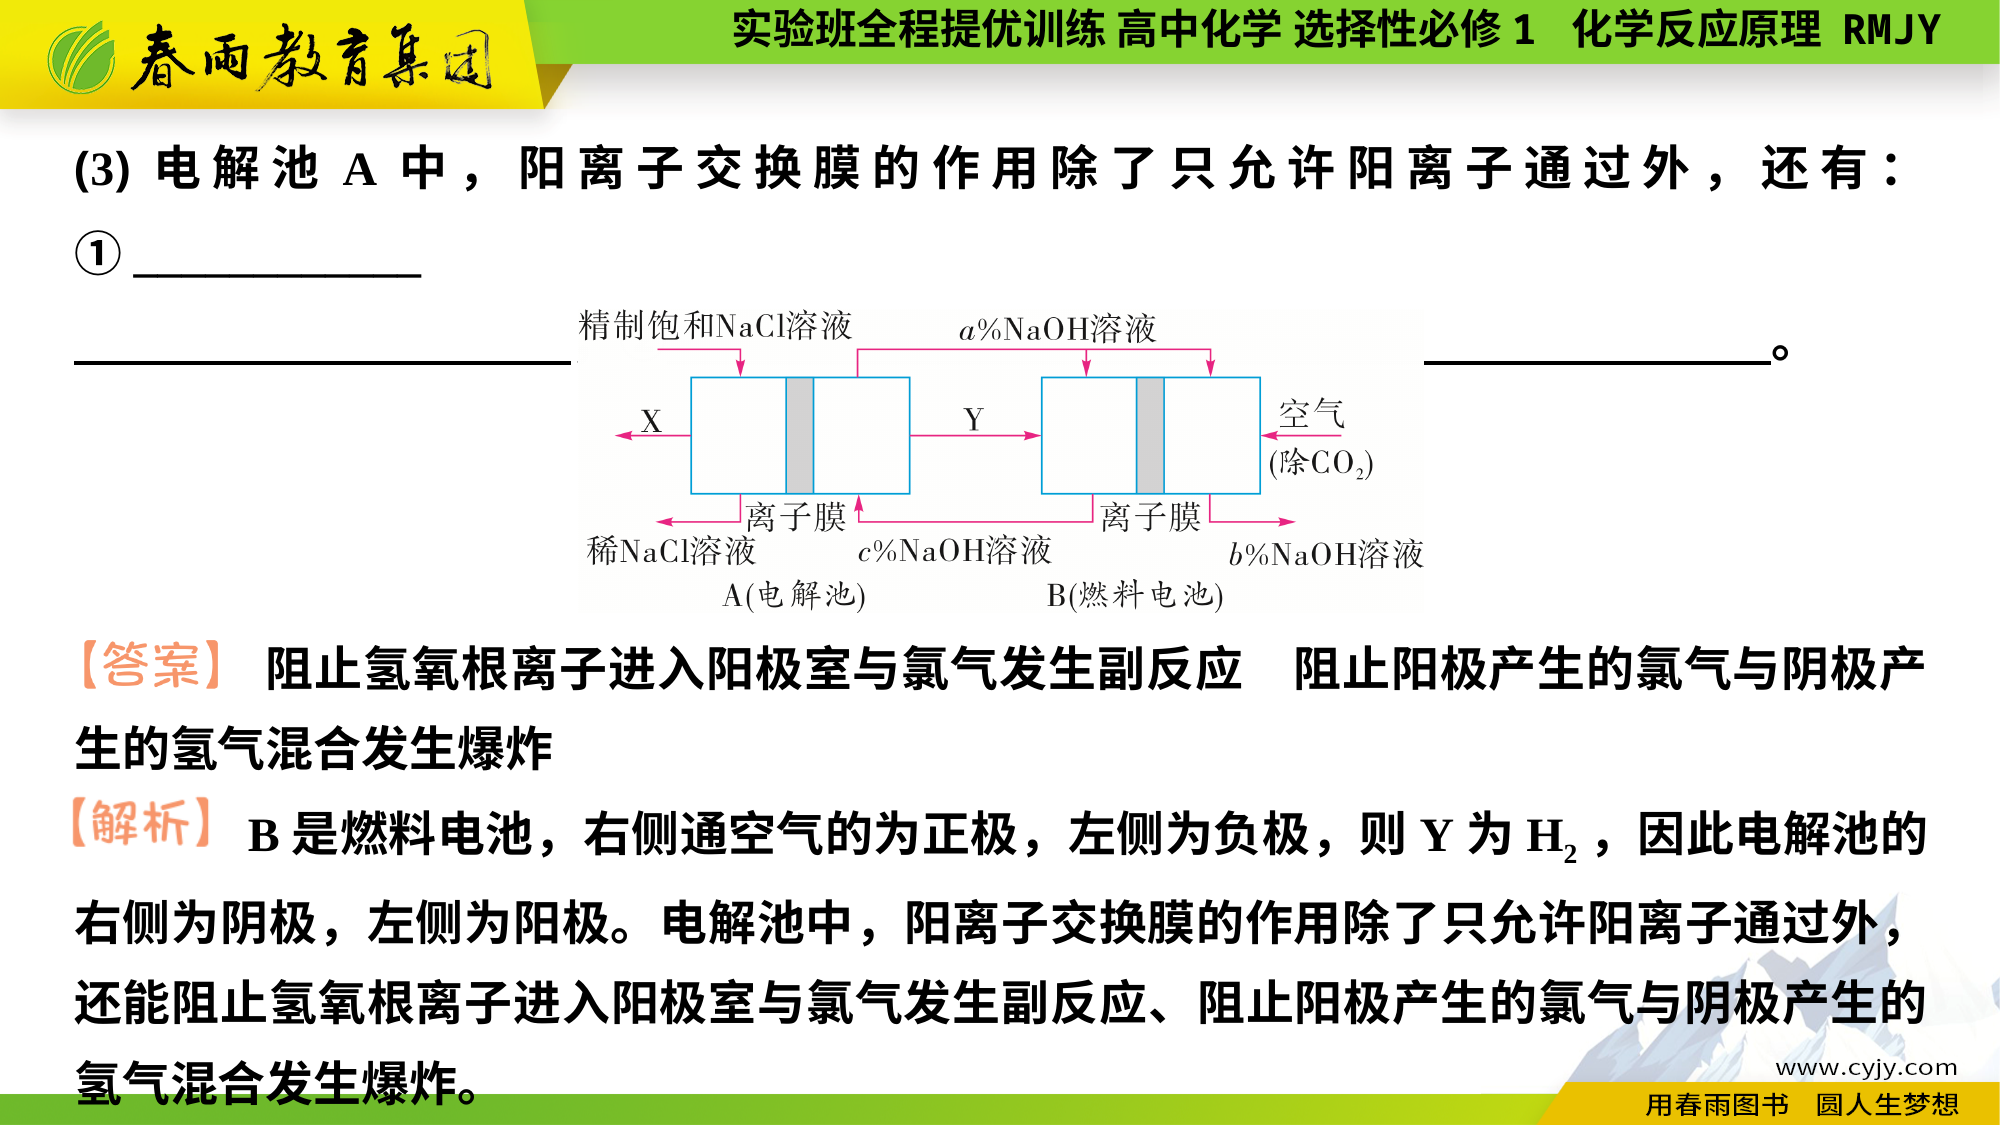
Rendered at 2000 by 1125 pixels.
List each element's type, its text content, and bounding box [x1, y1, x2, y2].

text_box 阻止氢氧根离子进入阳极室与氯气发生副反应 阻止阳极产生的氯气与阴极产生的氢气混合发生爆炸 [59, 607, 1944, 784]
text_box B是燃料电池，右侧通空气的为正极，左侧为负极，则Y为H2，因此电解池的右侧为阴极，左侧为阳极。电解池中，阳离子交换膜的作用除了只允许阳离子通过外，还能阻止氢氧根离子进入阳极室与氯气发生副反应、阻止阳极产生的氯气与阴极产生的氢气混合发生爆炸。 [59, 784, 1944, 1119]
list (3)电解池A中，阳离子交换膜的作用除了只允许阳离子通过外，还有：①____________ ；② 。 [59, 101, 1944, 291]
picture [0, 0, 2000, 1125]
